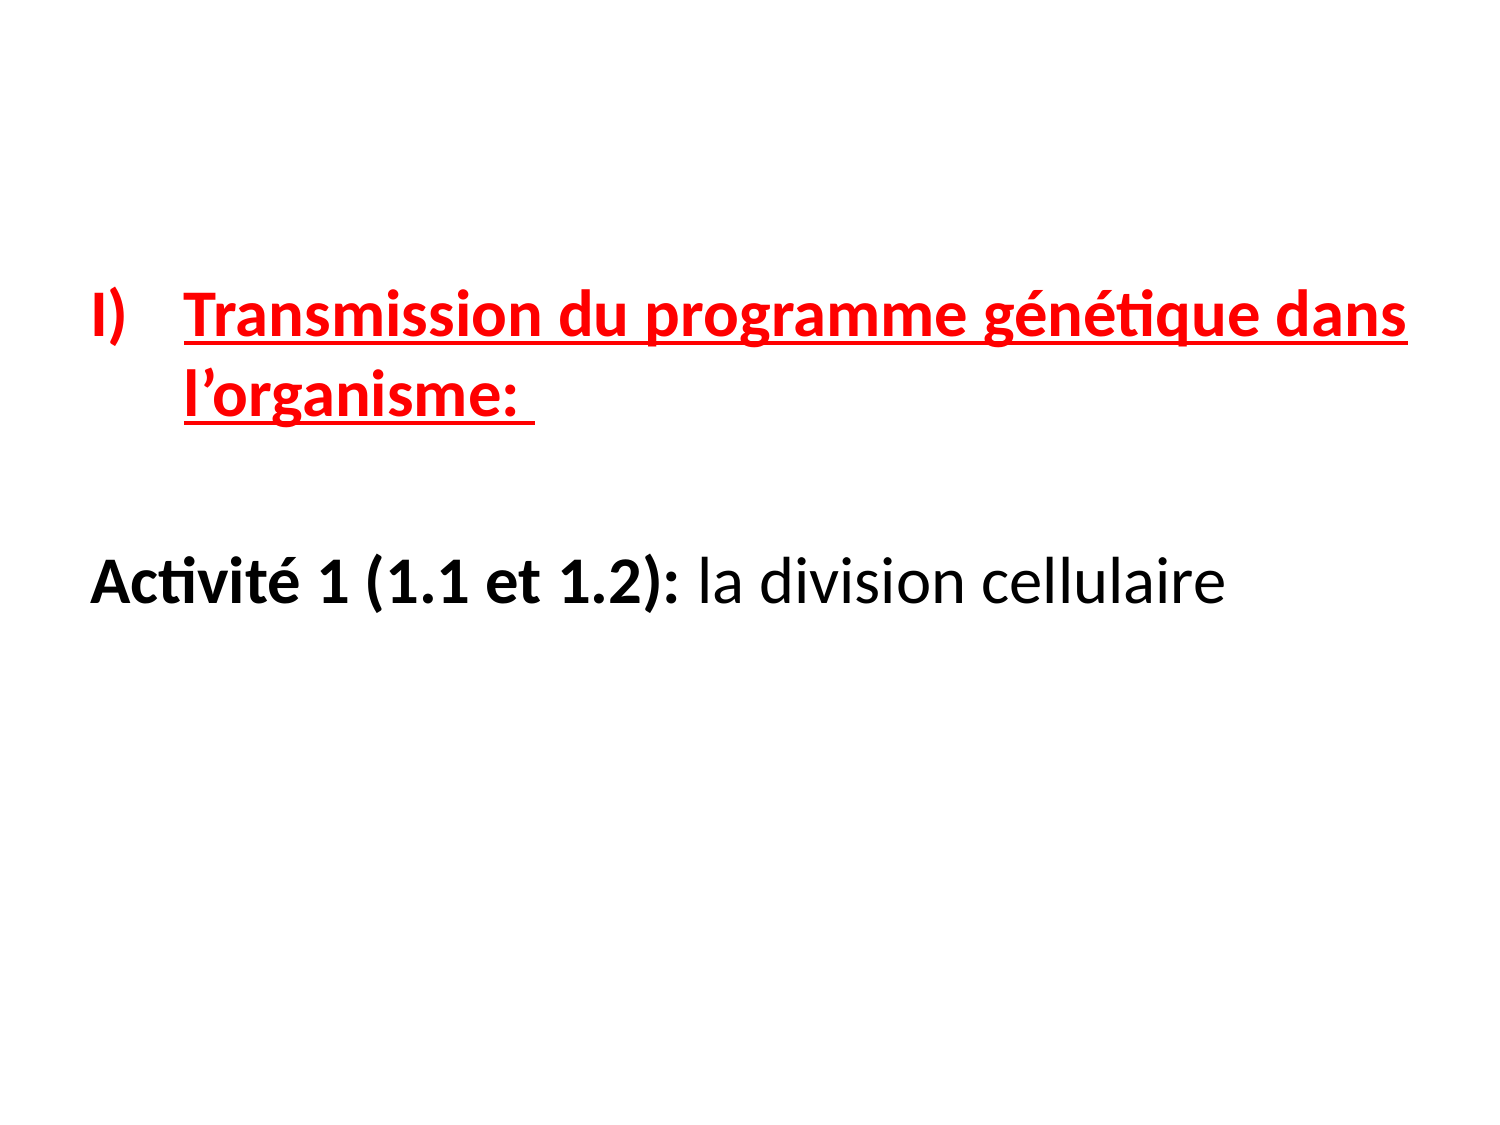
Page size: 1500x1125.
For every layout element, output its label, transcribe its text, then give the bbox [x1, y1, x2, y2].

list Transmission du programme génétique dans l’organisme: Activité 1 (1.1 et 1.2): la division cellulaire [75, 262, 1425, 1005]
